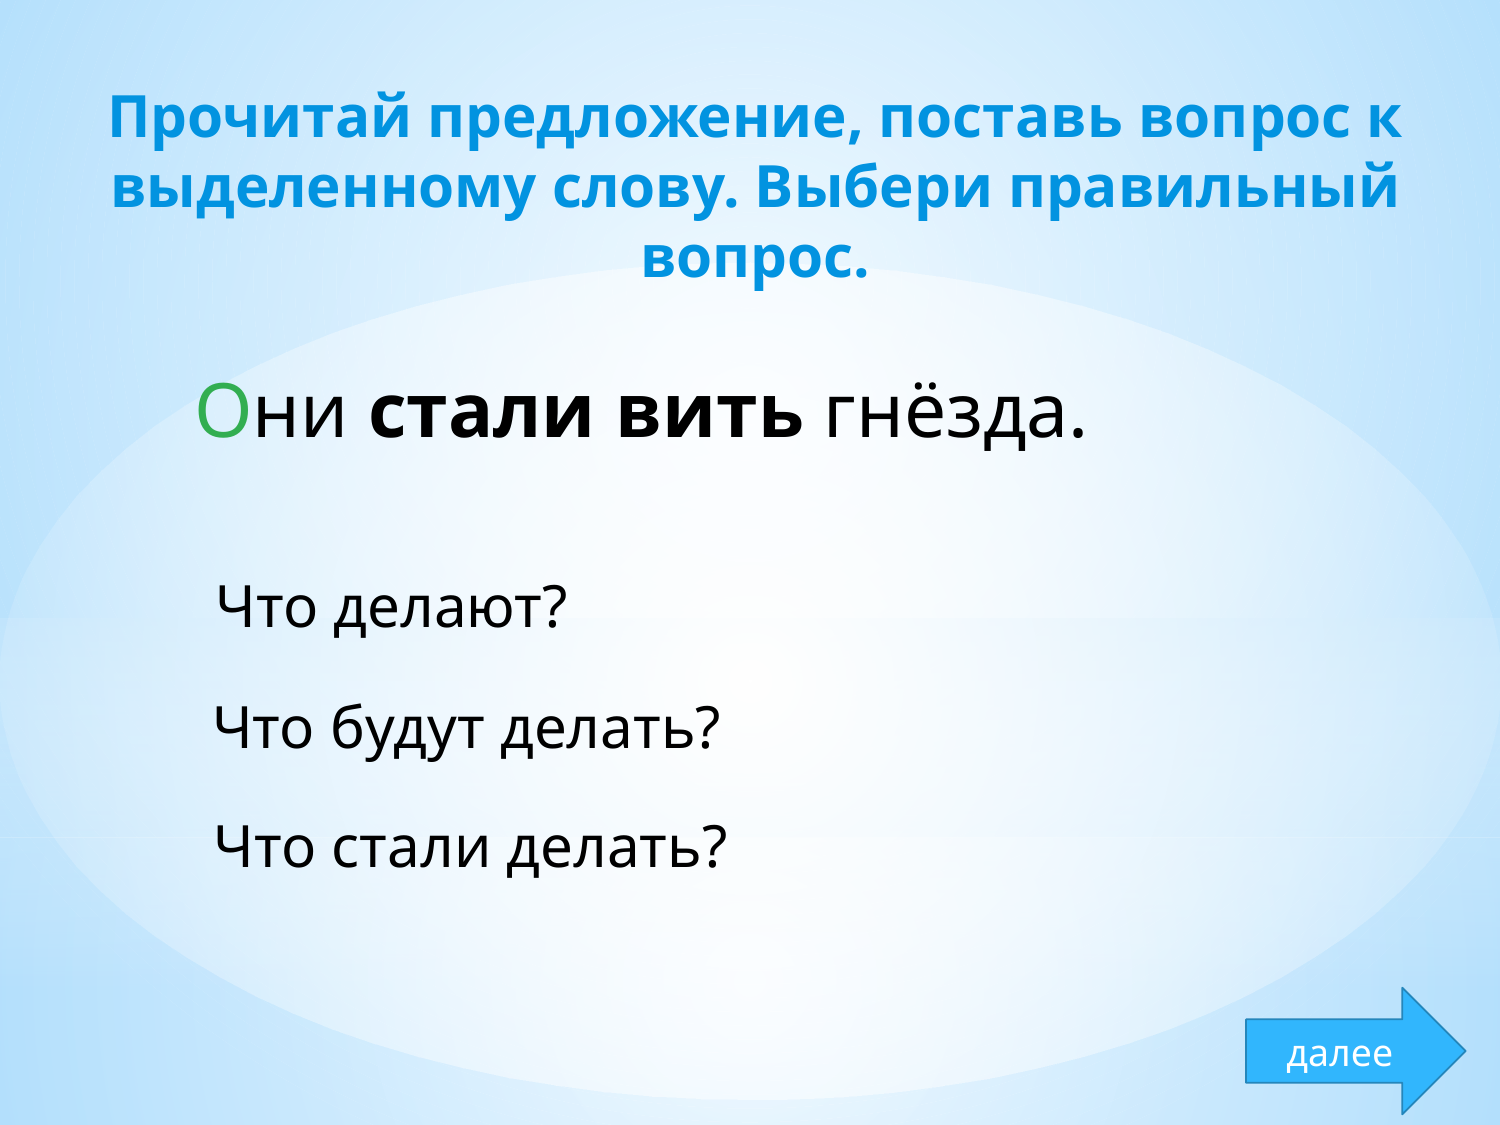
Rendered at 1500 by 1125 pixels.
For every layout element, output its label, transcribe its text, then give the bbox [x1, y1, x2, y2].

text_box Прочитай предложение, поставь вопрос к выделенному слову. Выбери правильный вопрос. [58, 71, 1453, 342]
text_box далее [1245, 986, 1467, 1116]
text_box Что будут делать? [197, 682, 736, 768]
text_box Что стали делать? [198, 801, 743, 887]
text_box Они стали вить гнёзда. [179, 354, 1104, 460]
text_box Что делают? [200, 561, 583, 647]
